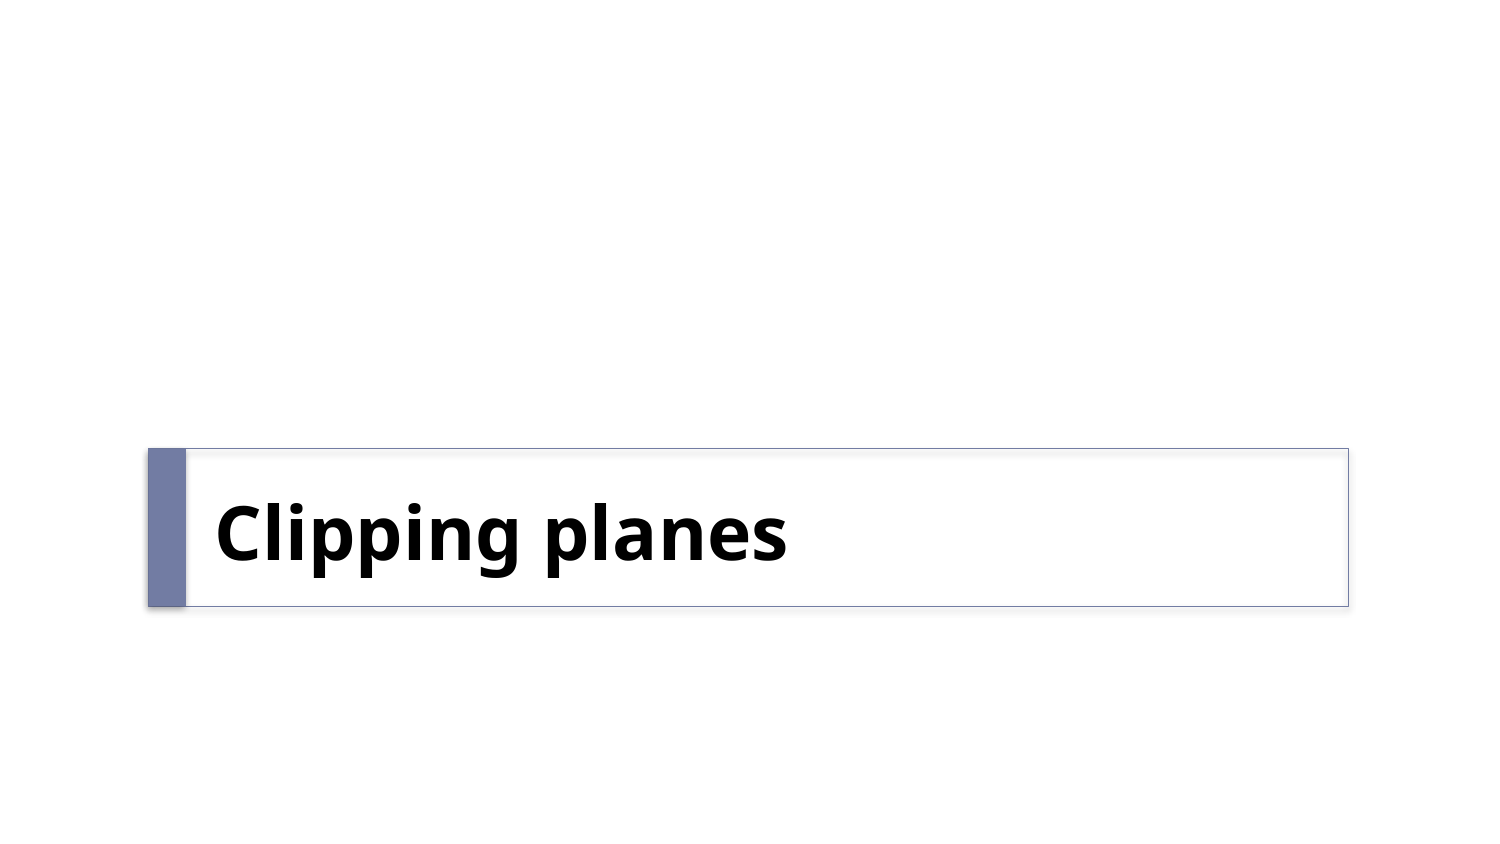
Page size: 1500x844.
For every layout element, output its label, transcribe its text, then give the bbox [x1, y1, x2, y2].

title Clipping planes [200, 478, 1325, 600]
